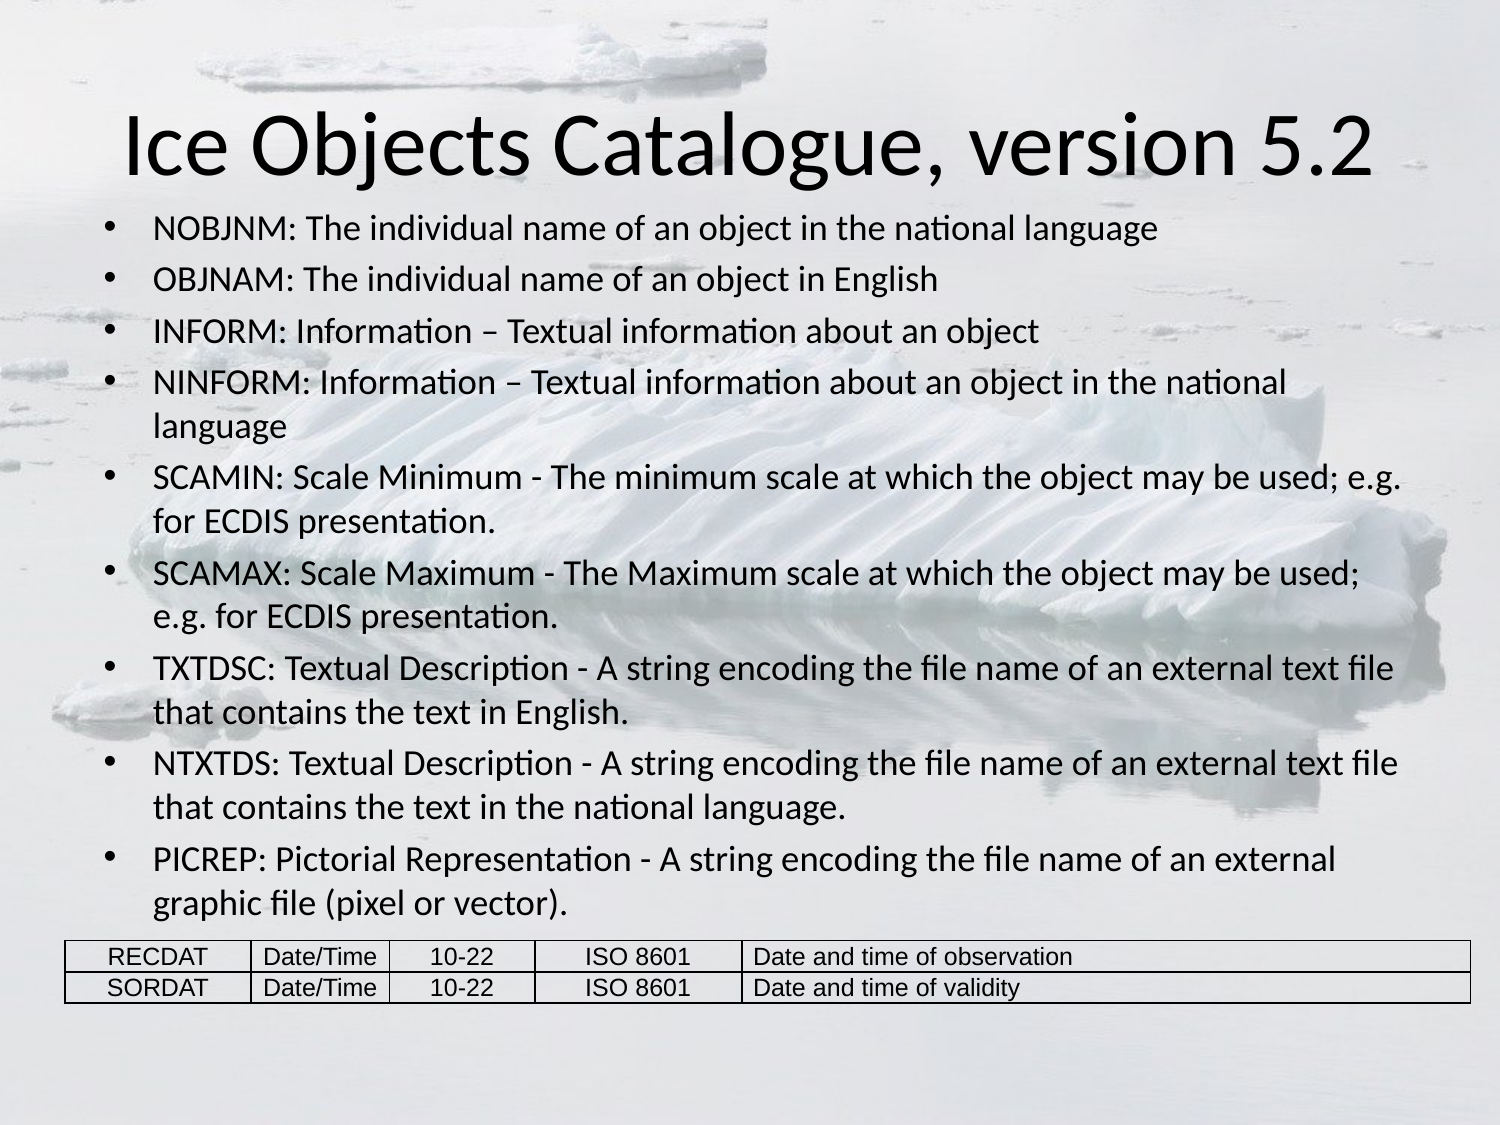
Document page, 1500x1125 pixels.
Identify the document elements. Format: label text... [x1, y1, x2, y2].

table_header 10-22 [390, 941, 534, 971]
table_header ISO 8601 [536, 941, 741, 971]
table_cell SORDAT [66, 973, 250, 1002]
table_header Date and time of observation [743, 941, 1470, 971]
picture [0, 0, 1500, 1125]
title Ice Objects Catalogue, version 5.2 [75, 45, 1425, 233]
table_header RECDAT [66, 941, 250, 971]
table_cell Date and time of validity [743, 973, 1470, 1002]
list NOBJNM: The individual name of an object in the national language OBJNAM: The individual name of an object in English INFORM: Information – Textual information about an object NINFORM: Information – Textual information about an object in the national language SCAMIN: Scale Minimum - The minimum scale at which the object may be used; e.g. for ECDIS presentation. SCAMAX: Scale Maximum - The Maximum scale at which the object may be used; e.g. for ECDIS presentation. TXTDSC: Textual Description - A string encoding the file name of an external text file that contains the text in English. NTXTDS: Textual Description - A string encoding the file name of an external text file that contains the text in the national language. PICREP: Pictorial Representation - A string encoding the file name of an external graphic file (pixel or vector). [88, 196, 1439, 939]
table_header Date/Time [252, 941, 389, 971]
table_cell Date/Time [252, 973, 389, 1002]
table_cell ISO 8601 [536, 973, 741, 1002]
table_cell 10-22 [390, 973, 534, 1002]
